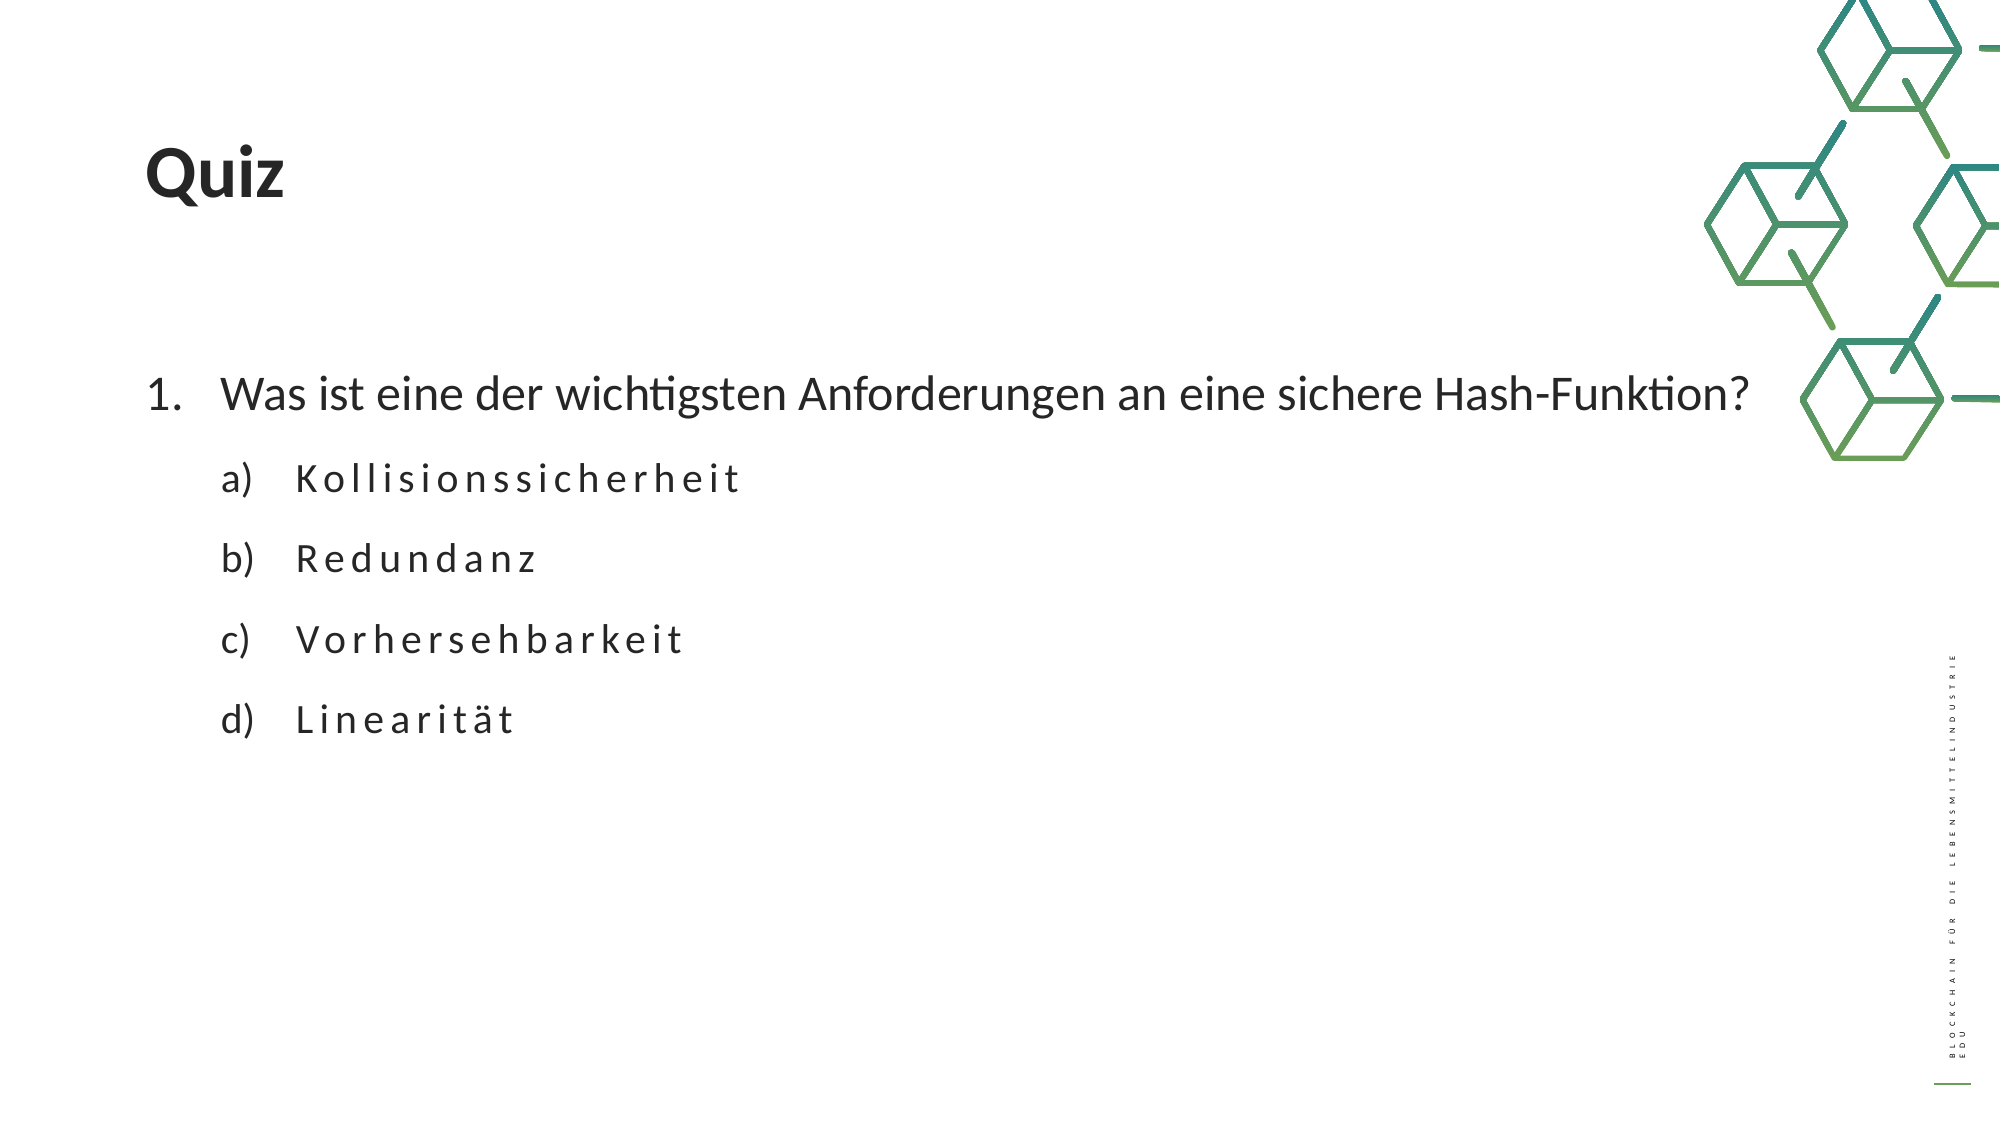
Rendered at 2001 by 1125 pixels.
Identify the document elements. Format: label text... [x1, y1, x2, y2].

list Quiz [130, 124, 1704, 337]
list Was ist eine der wichtigsten Anforderungen an eine sichere Hash-Funktion? Kollisionssicherheit Redundanz Vorhersehbarkeit Linearität [130, 348, 1869, 1035]
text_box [1704, 0, 2000, 461]
